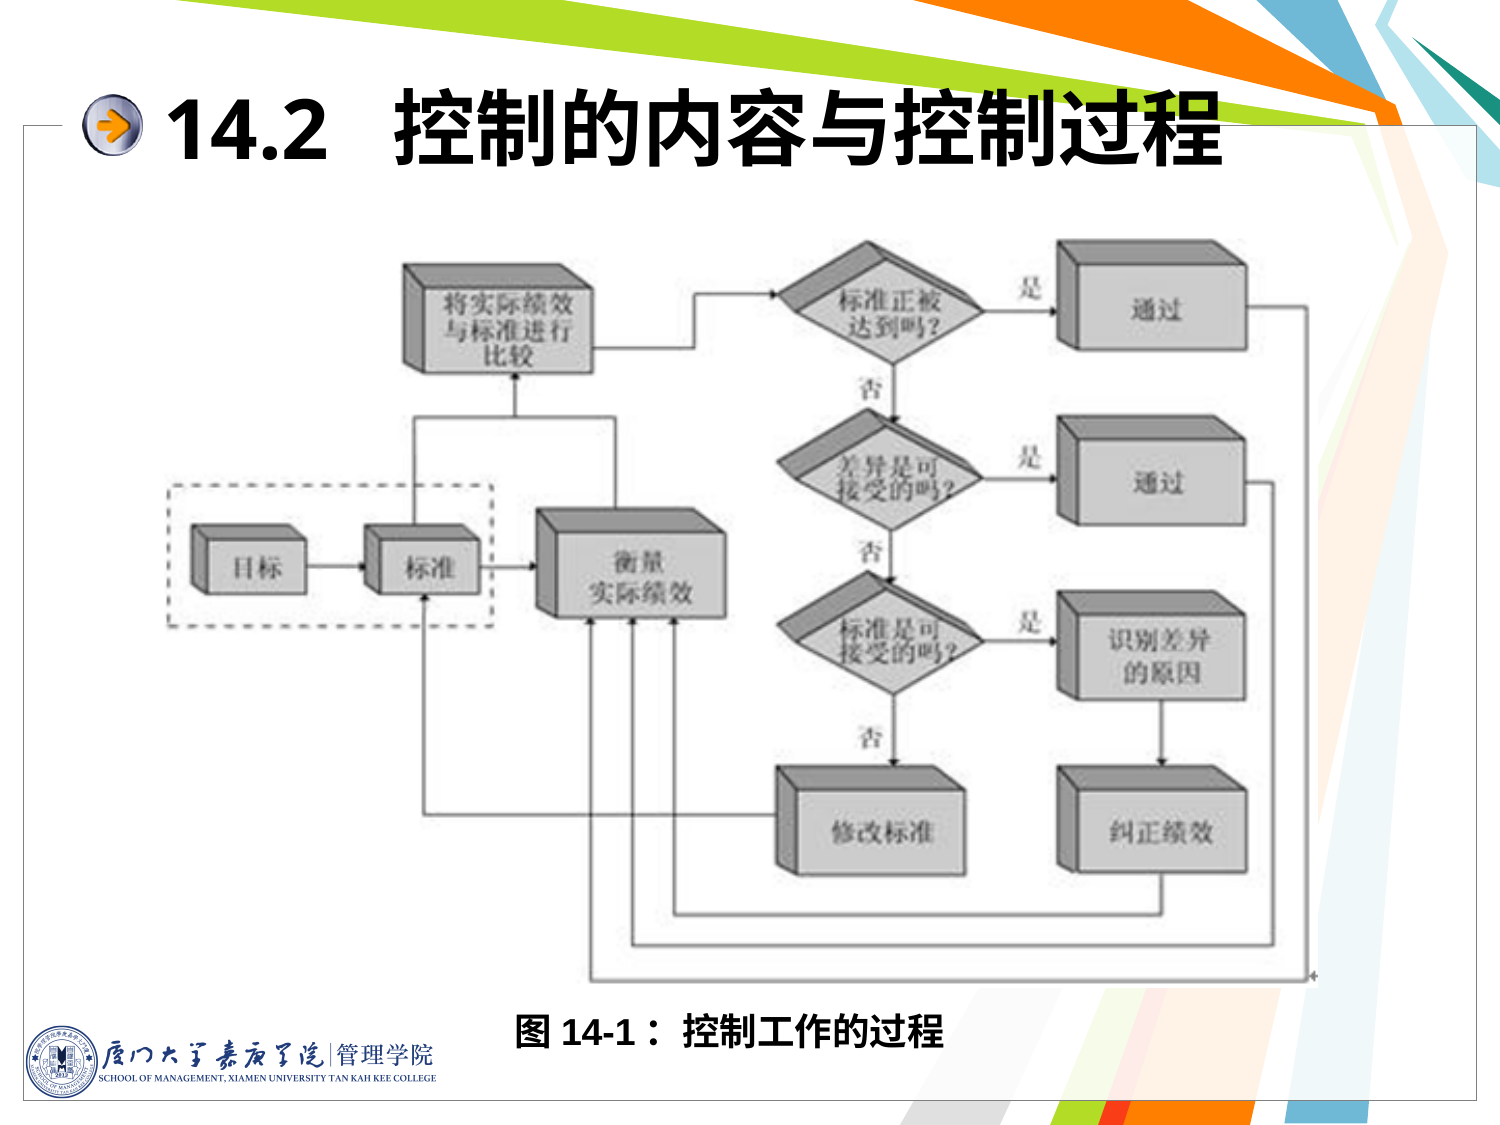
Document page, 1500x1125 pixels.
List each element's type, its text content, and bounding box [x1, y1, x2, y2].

title 14.2 控制的内容与控制过程 [148, 32, 1350, 220]
text_box 图14-1：控制工作的过程 [482, 1000, 969, 1061]
picture [82, 94, 143, 156]
picture [24, 1024, 438, 1100]
picture [159, 235, 1318, 988]
